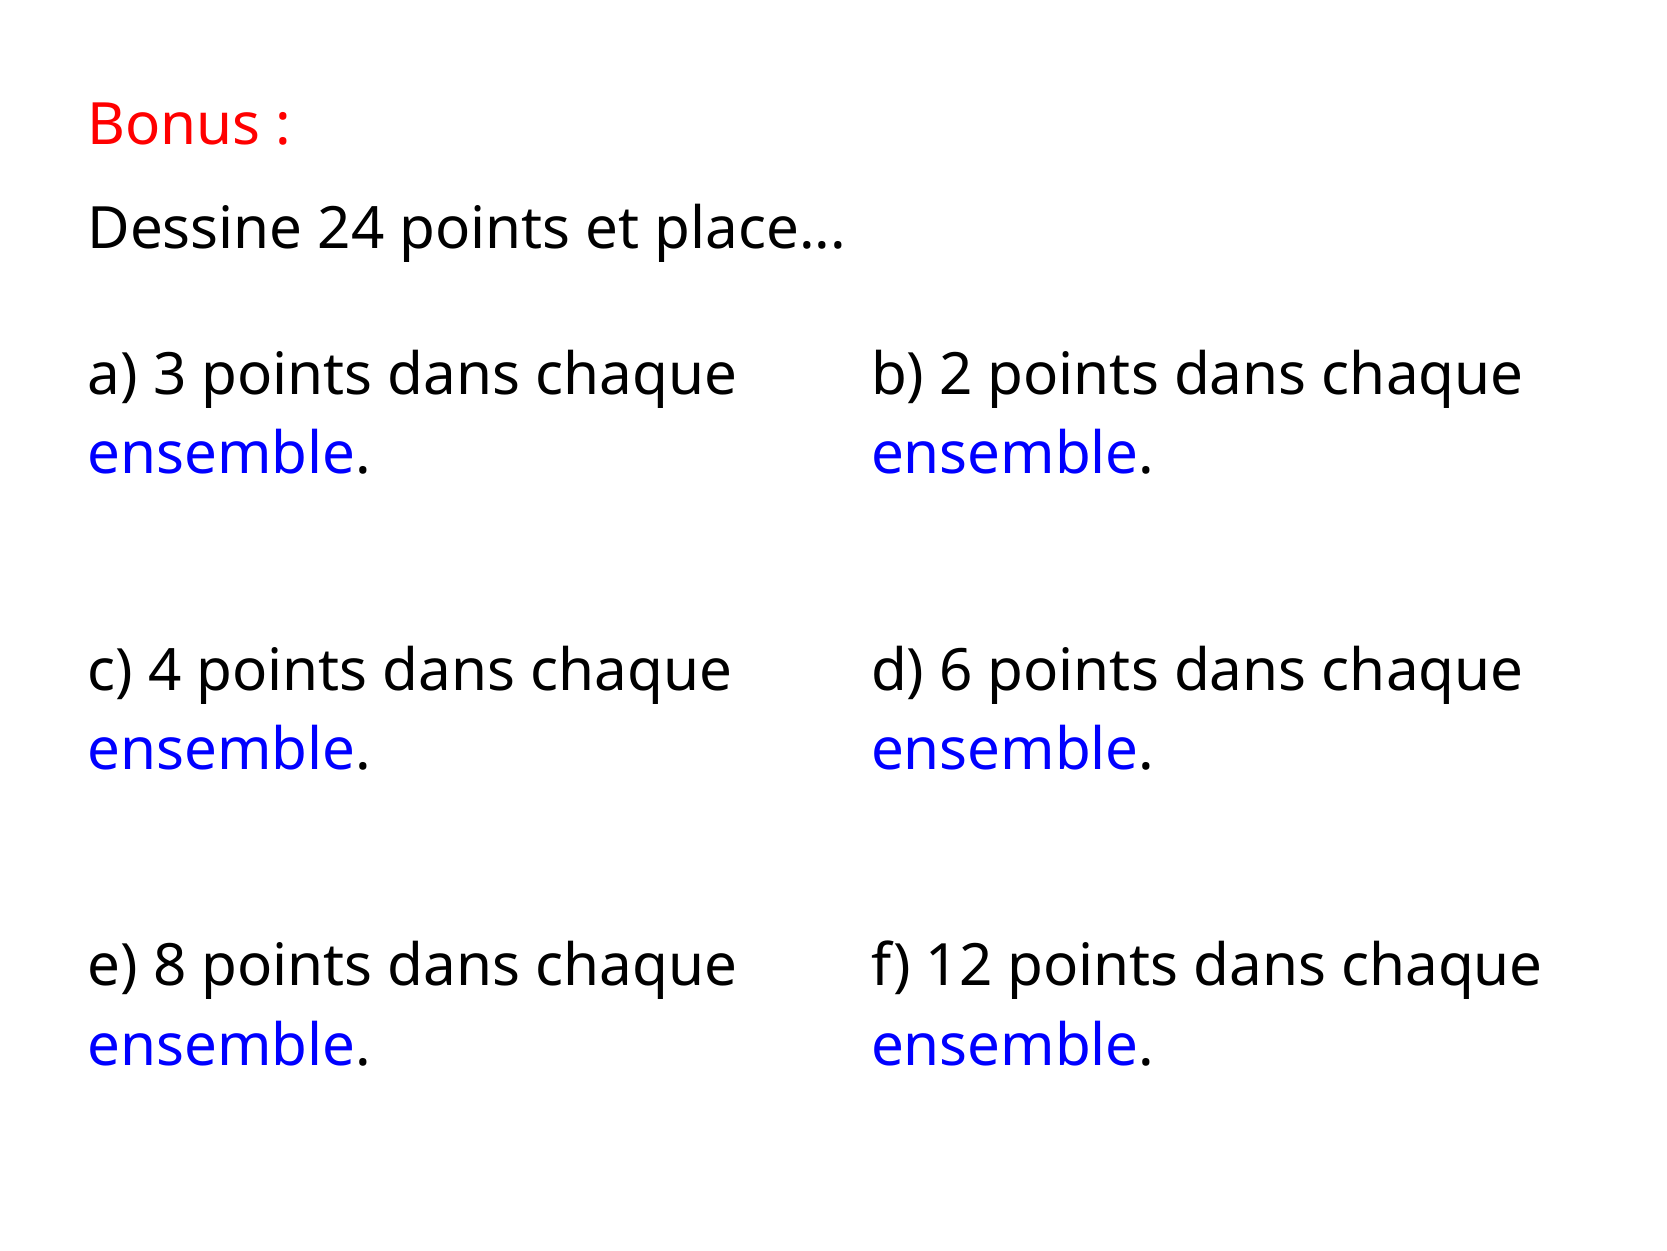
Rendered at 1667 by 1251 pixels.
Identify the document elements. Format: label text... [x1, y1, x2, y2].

text_box f) 12 points dans chaque ensemble. [856, 910, 1564, 1085]
text_box b) 2 points dans chaque ensemble. [856, 318, 1564, 493]
text_box e) 8 points dans chaque ensemble. [72, 910, 780, 1085]
text_box Bonus : Dessine 24 points et place... [72, 68, 1634, 268]
text_box c) 4 points dans chaque ensemble. [72, 614, 780, 789]
text_box d) 6 points dans chaque ensemble. [856, 614, 1564, 789]
text_box a) 3 points dans chaque ensemble. [72, 318, 780, 493]
